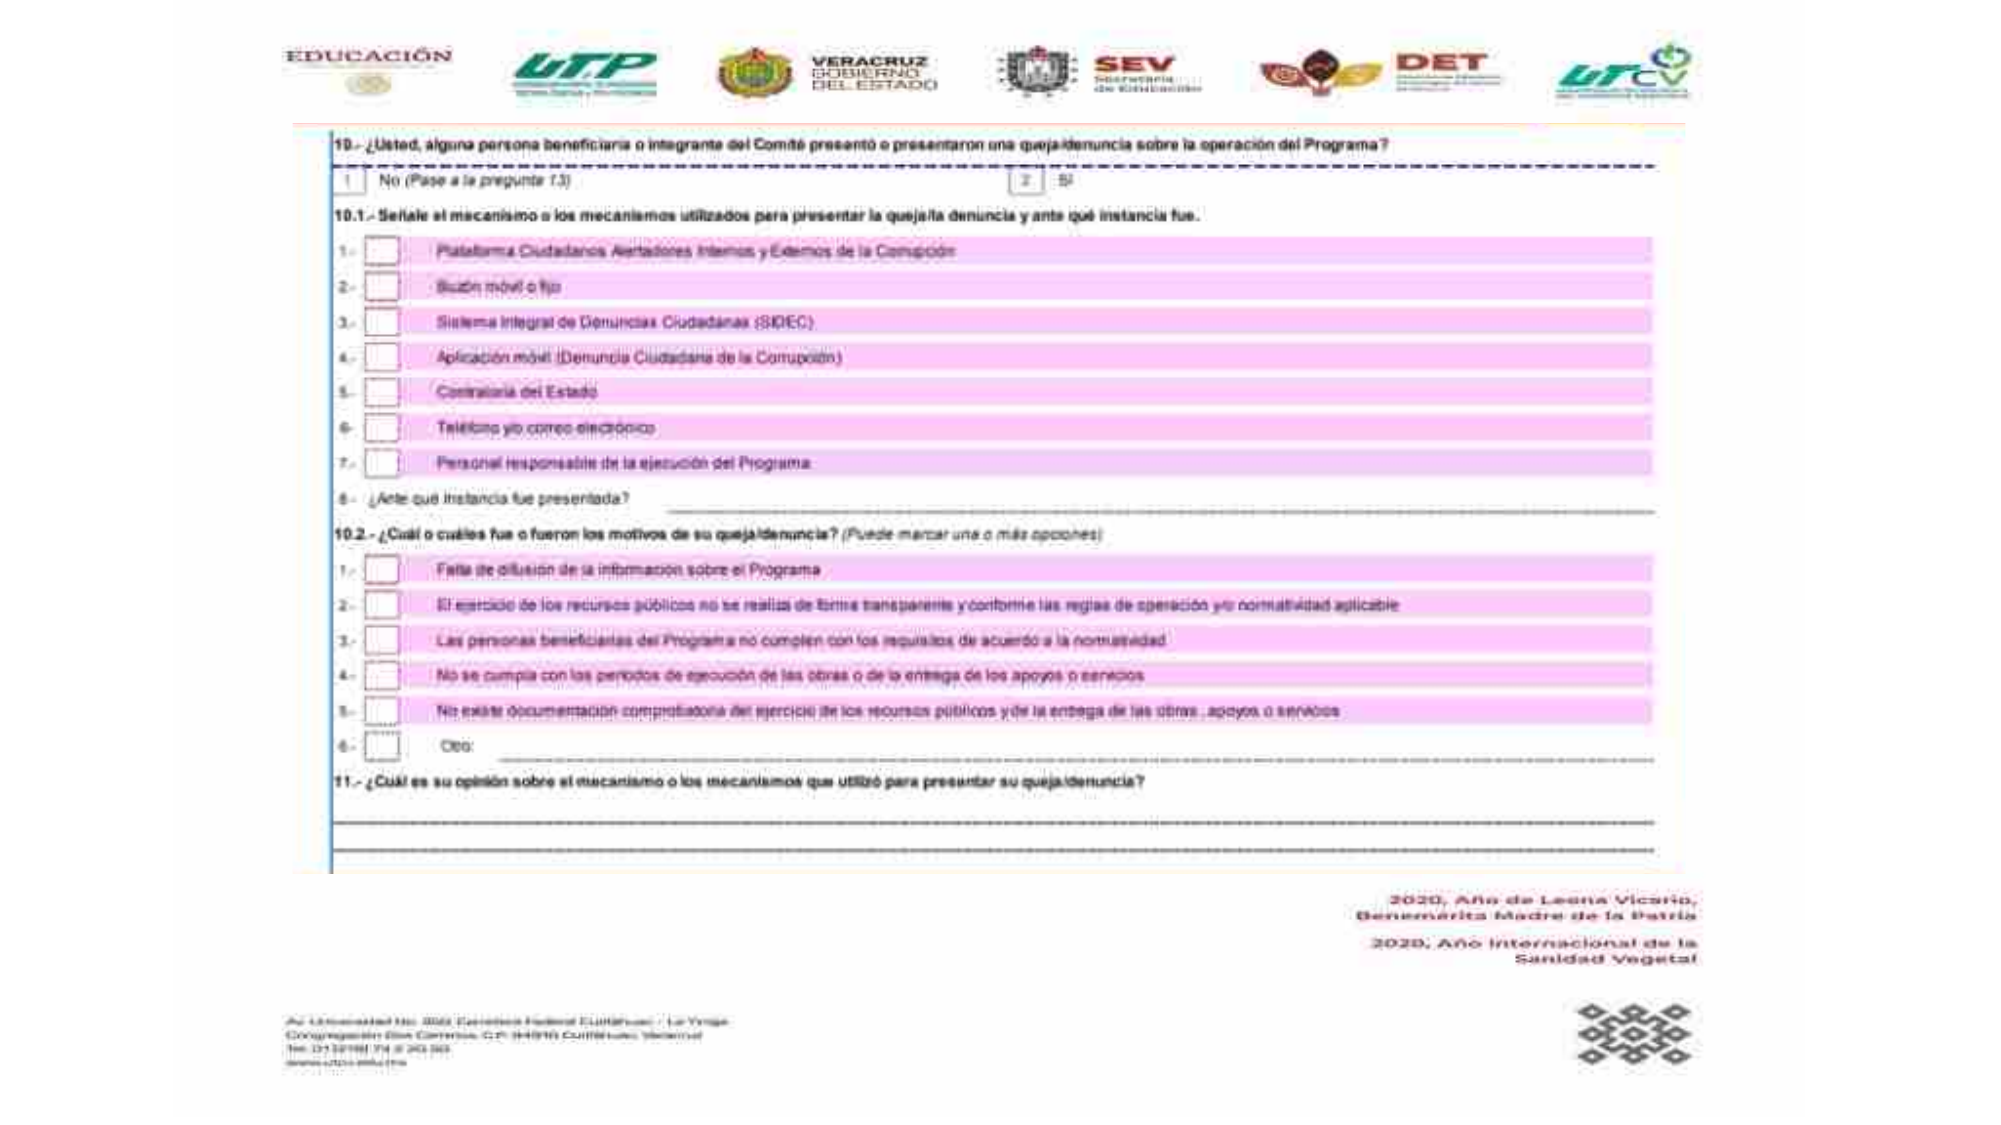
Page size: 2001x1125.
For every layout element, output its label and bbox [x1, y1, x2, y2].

picture [173, 0, 1805, 1117]
